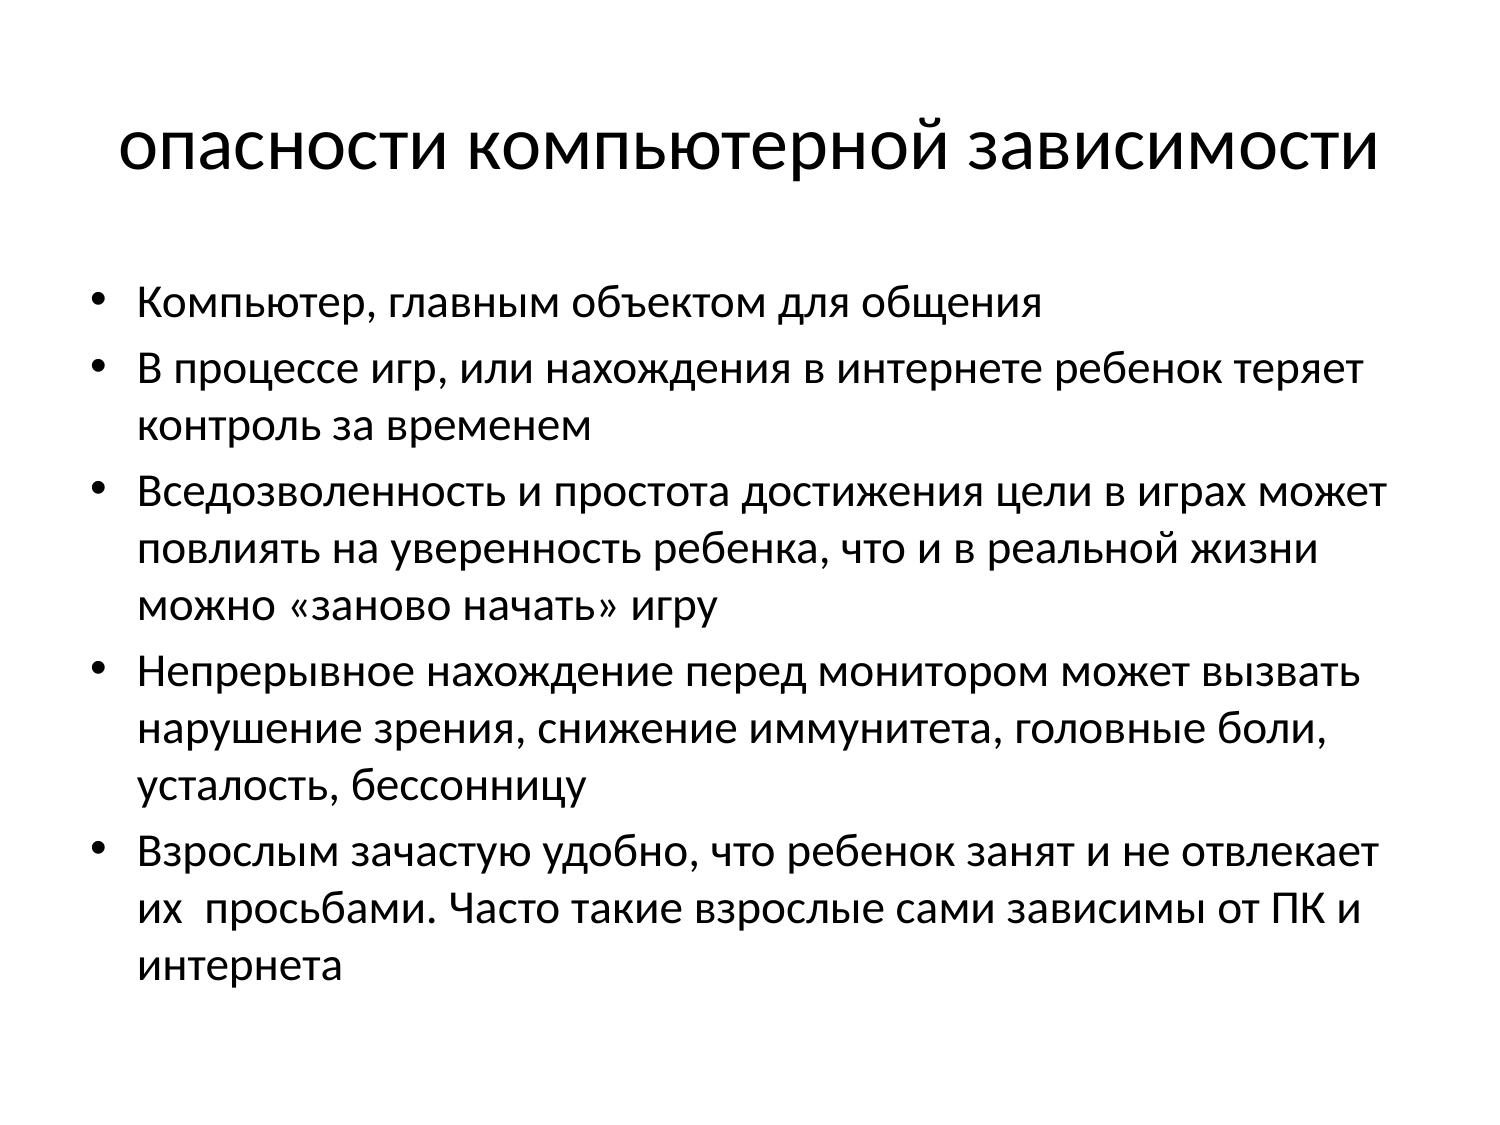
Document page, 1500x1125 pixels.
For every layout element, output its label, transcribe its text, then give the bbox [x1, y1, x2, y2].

title опасности компьютерной зависимости [75, 45, 1425, 233]
list Компьютер, главным объектом для общения В процессе игр, или нахождения в интернете ребенок теряет контроль за временем Вседозволенность и простота достижения цели в играх может повлиять на уверенность ребенка, что и в реальной жизни можно «заново начать» игру Непрерывное нахождение перед монитором может вызвать нарушение зрения, снижение иммунитета, головные боли, усталость, бессонницу Взрослым зачастую удобно, что ребенок занят и не отвлекает их просьбами. Часто такие взрослые сами зависимы от ПК и интернета [75, 262, 1425, 1005]
